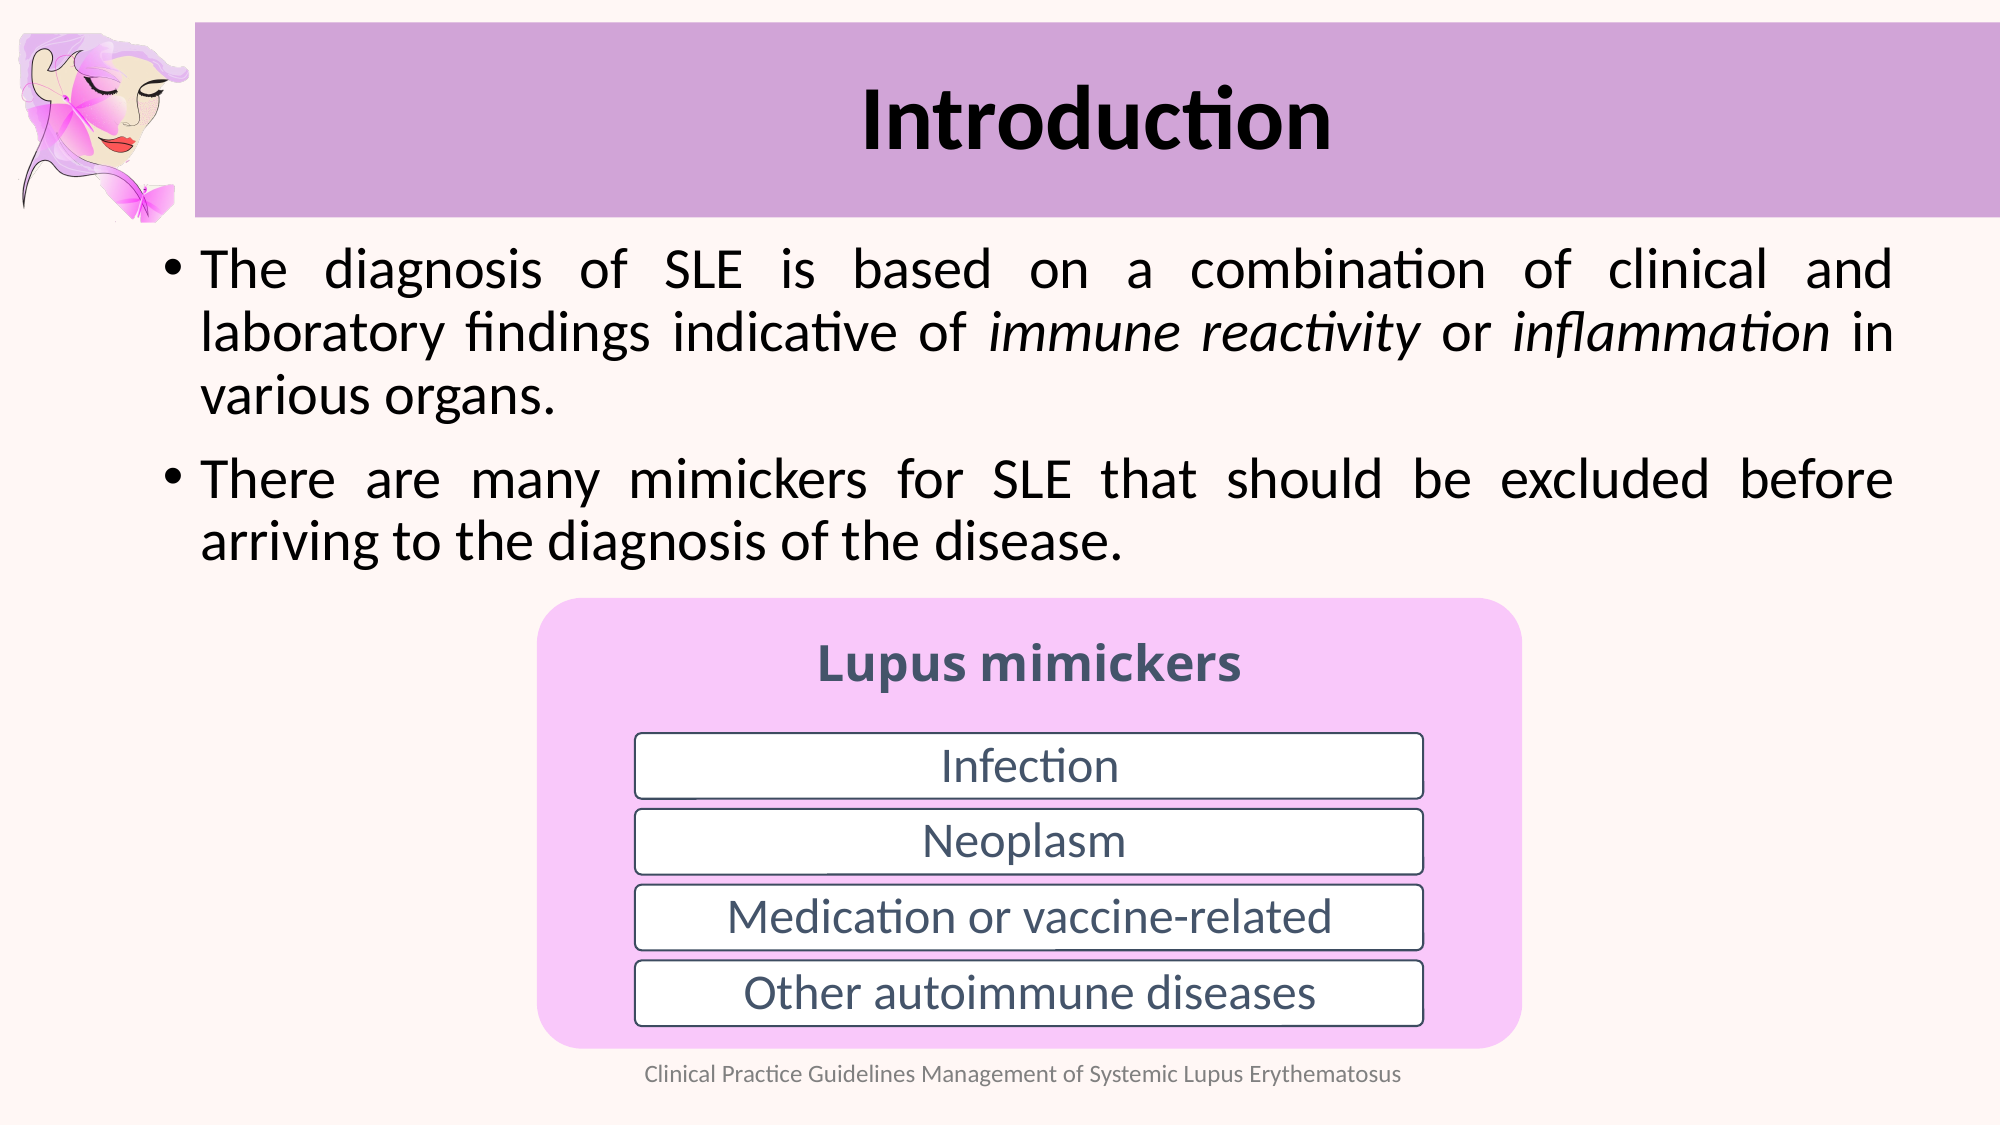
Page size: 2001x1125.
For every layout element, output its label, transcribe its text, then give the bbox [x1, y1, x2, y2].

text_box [536, 597, 1523, 1049]
list The diagnosis of SLE is based on a combination of clinical and laboratory findings indicative of immune reactivity or inflammation in various organs. There are many mimickers for SLE that should be excluded before arriving to the diagnosis of the disease. [147, 230, 1911, 1024]
title Introduction [195, 22, 2000, 218]
picture [0, 10, 210, 248]
